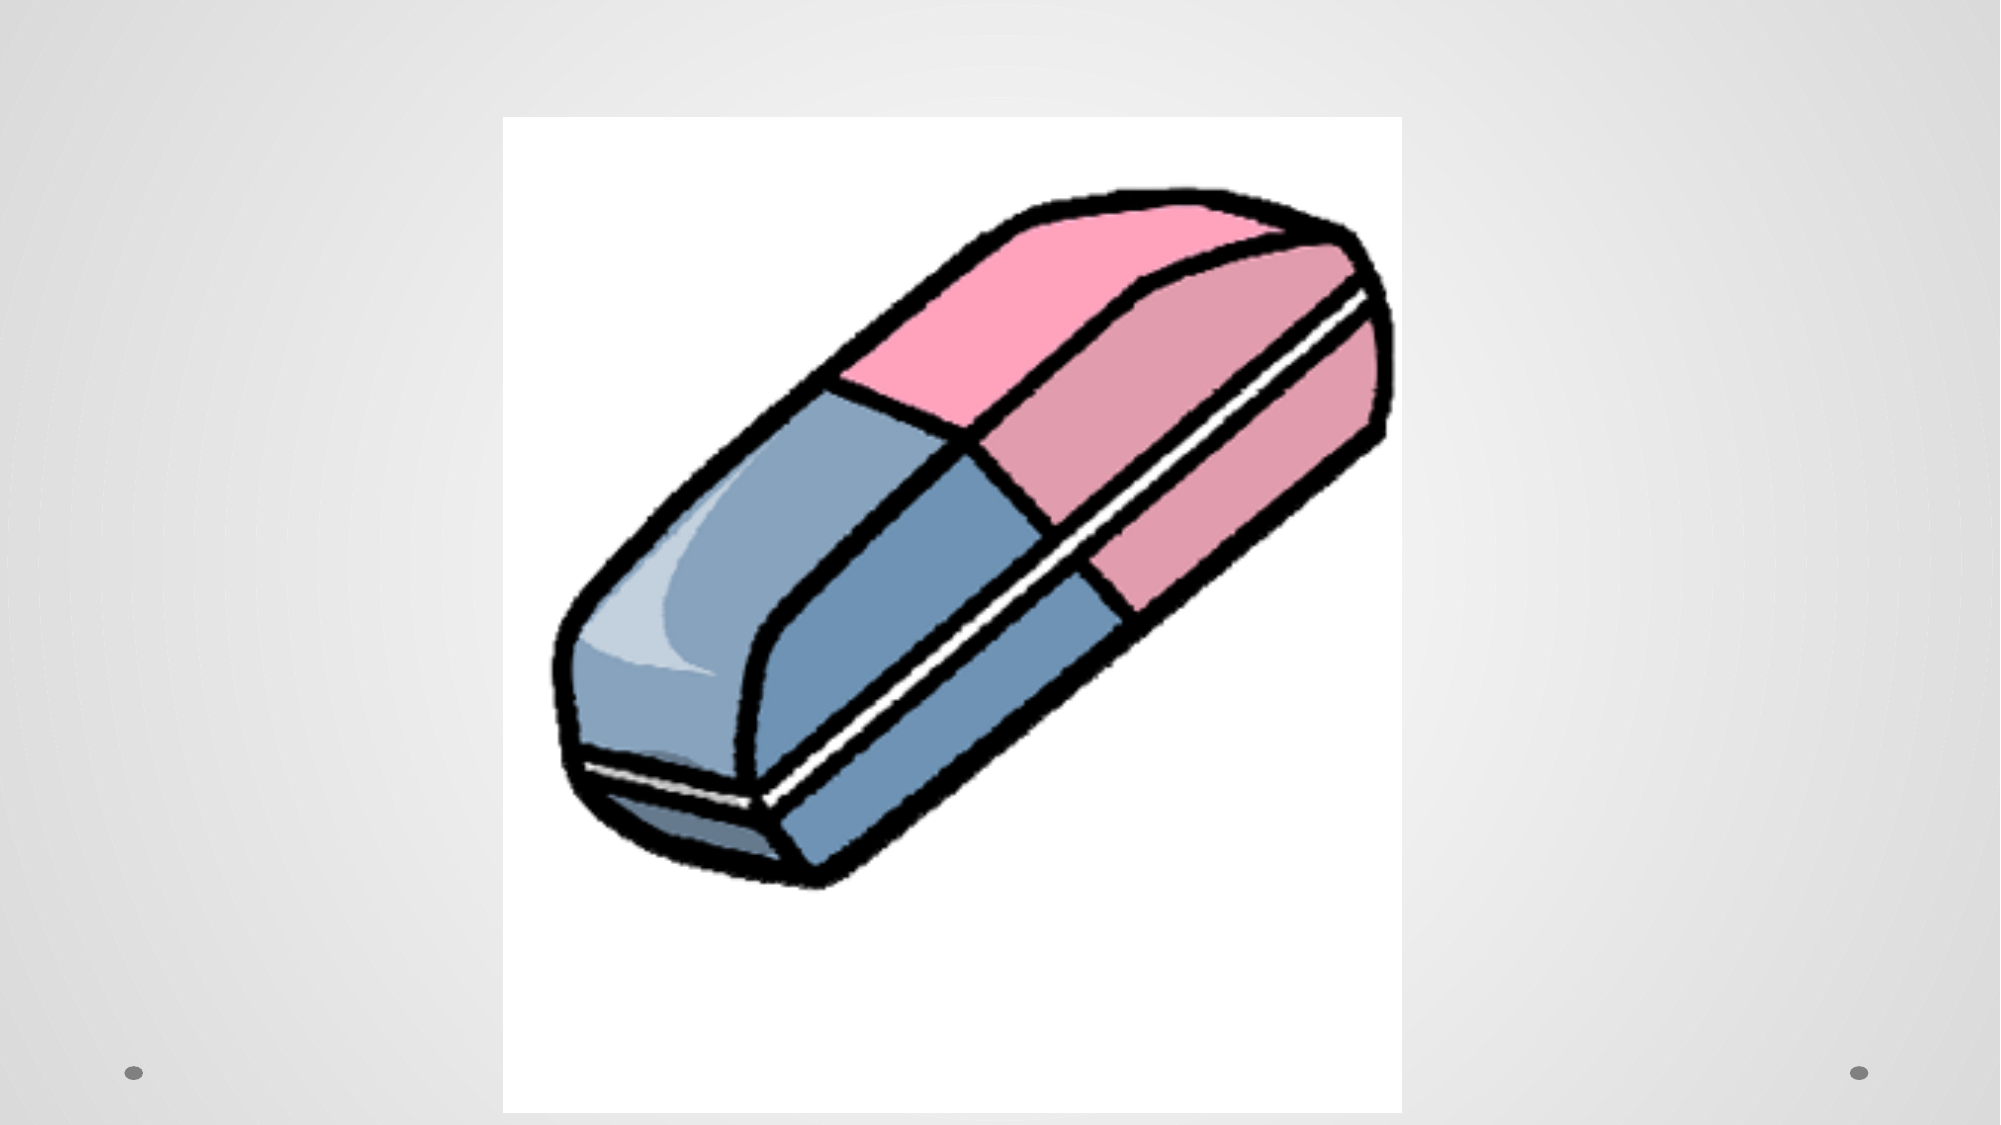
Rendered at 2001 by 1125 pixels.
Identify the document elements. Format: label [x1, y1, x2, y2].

picture [503, 116, 1402, 1113]
